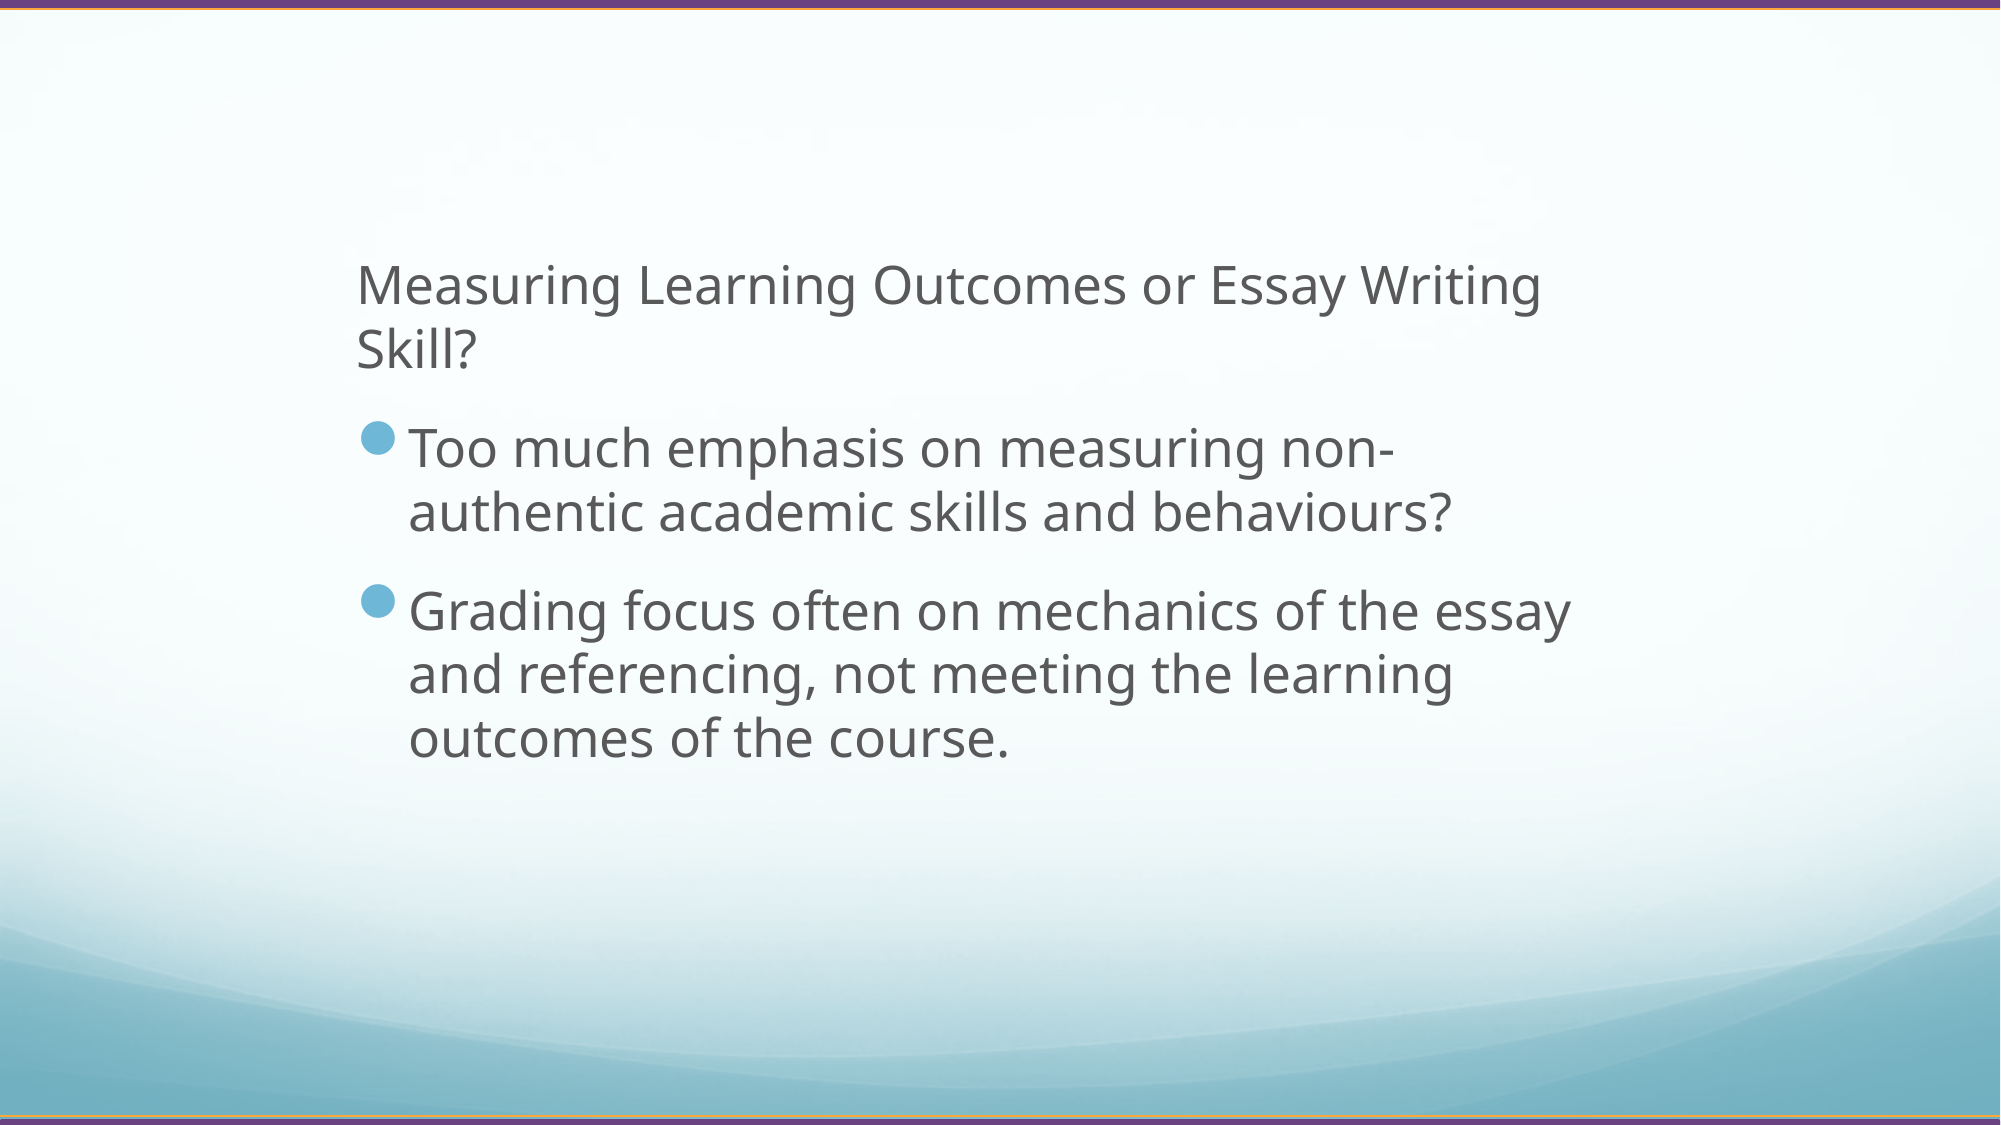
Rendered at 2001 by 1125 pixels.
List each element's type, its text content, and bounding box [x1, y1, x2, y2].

list Measuring Learning Outcomes or Essay Writing Skill? Too much emphasis on measuring non-authentic academic skills and behaviours? Grading focus often on mechanics of the essay and referencing, not meeting the learning outcomes of the course. [341, 243, 1636, 780]
